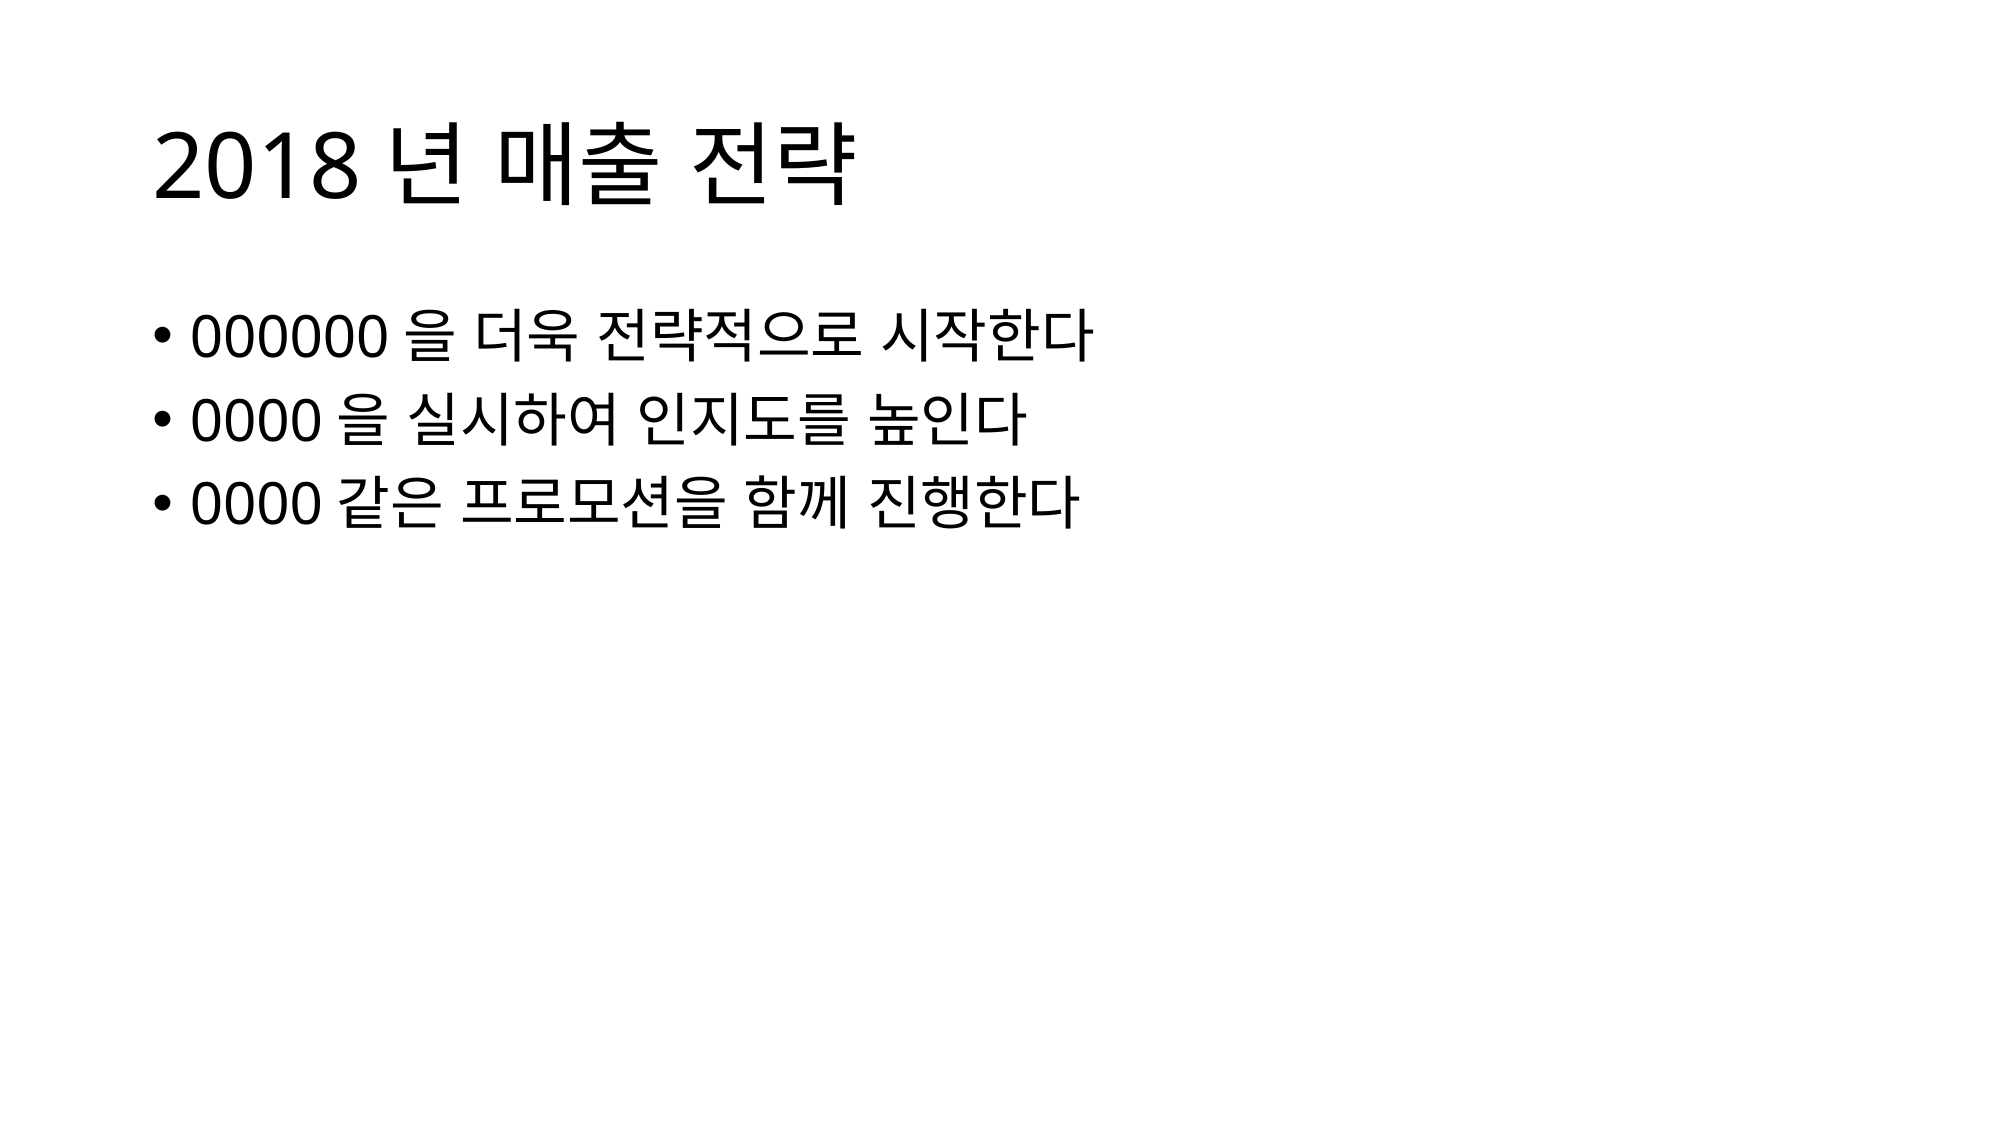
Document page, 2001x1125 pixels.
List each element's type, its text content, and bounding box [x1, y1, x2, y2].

title 2018년 매출 전략 [137, 59, 1863, 278]
list 000000을 더욱 전략적으로 시작한다 0000을 실시하여 인지도를 높인다 0000같은 프로모션을 함께 진행한다 [137, 299, 1863, 1014]
